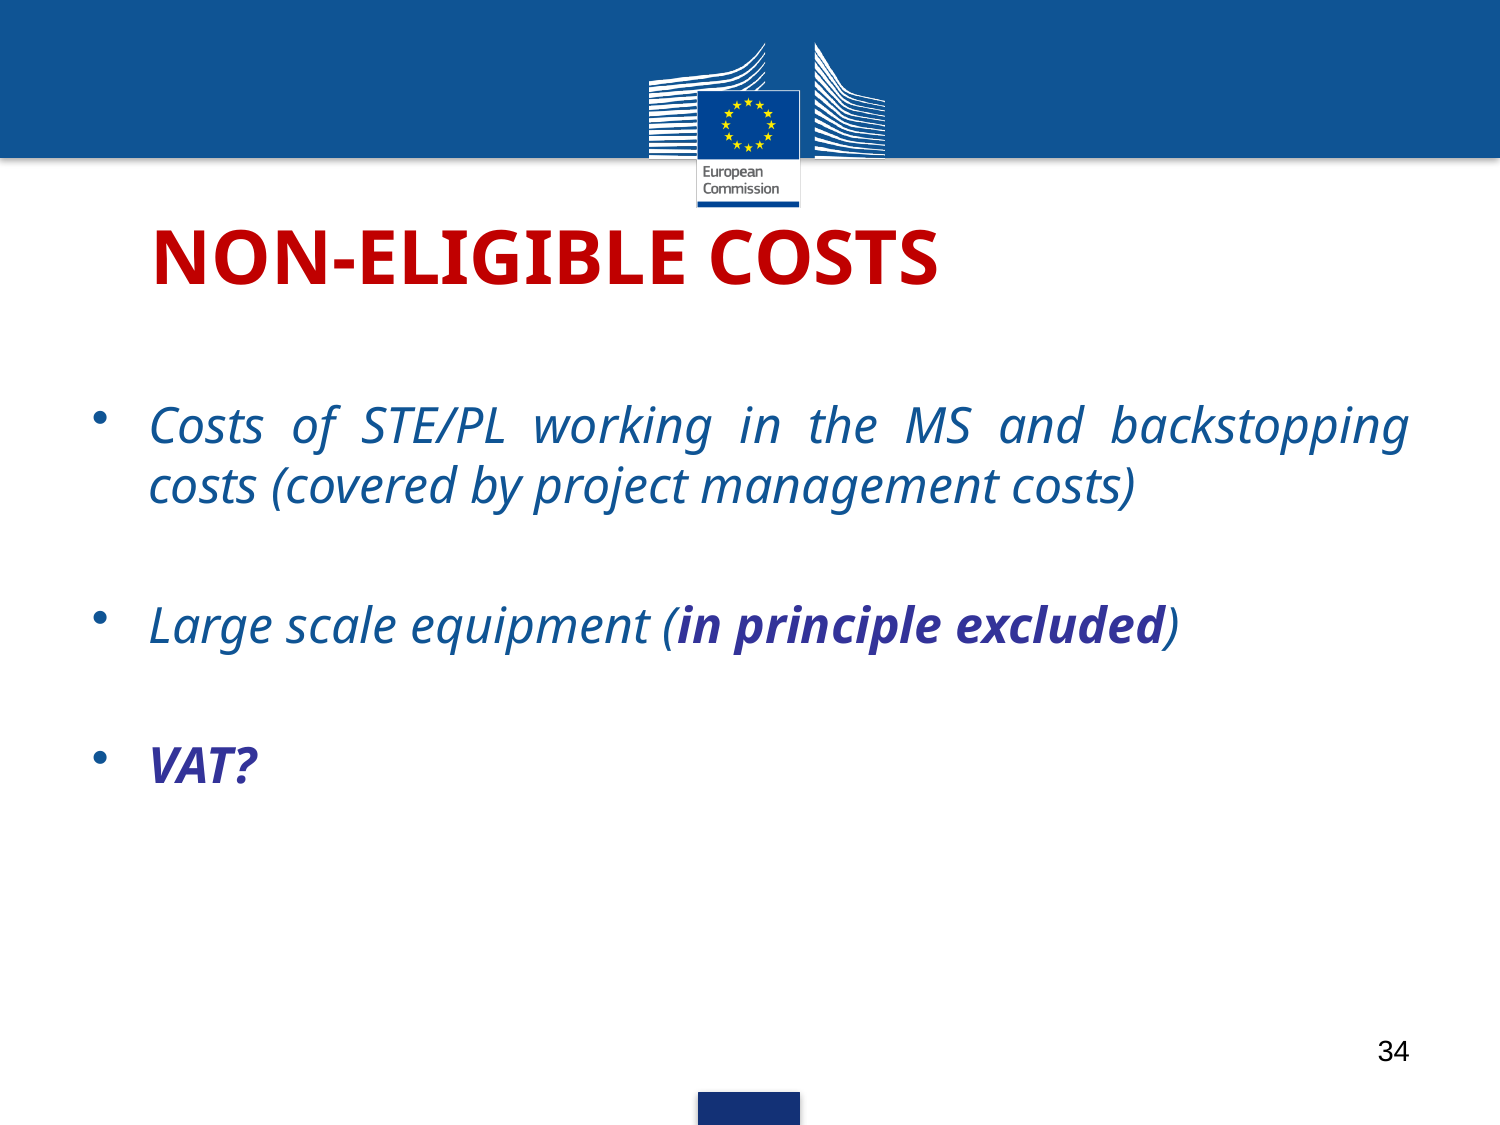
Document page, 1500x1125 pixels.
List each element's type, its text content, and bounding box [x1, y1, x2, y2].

slide_number 34 [1074, 1024, 1425, 1103]
list Costs of STE/PL working in the MS and backstopping costs (covered by project management costs) Large scale equipment (in principle excluded) VAT? [76, 326, 1427, 1106]
picture [649, 42, 885, 184]
title NON-ELIGIBLE COSTS [76, 184, 1427, 324]
